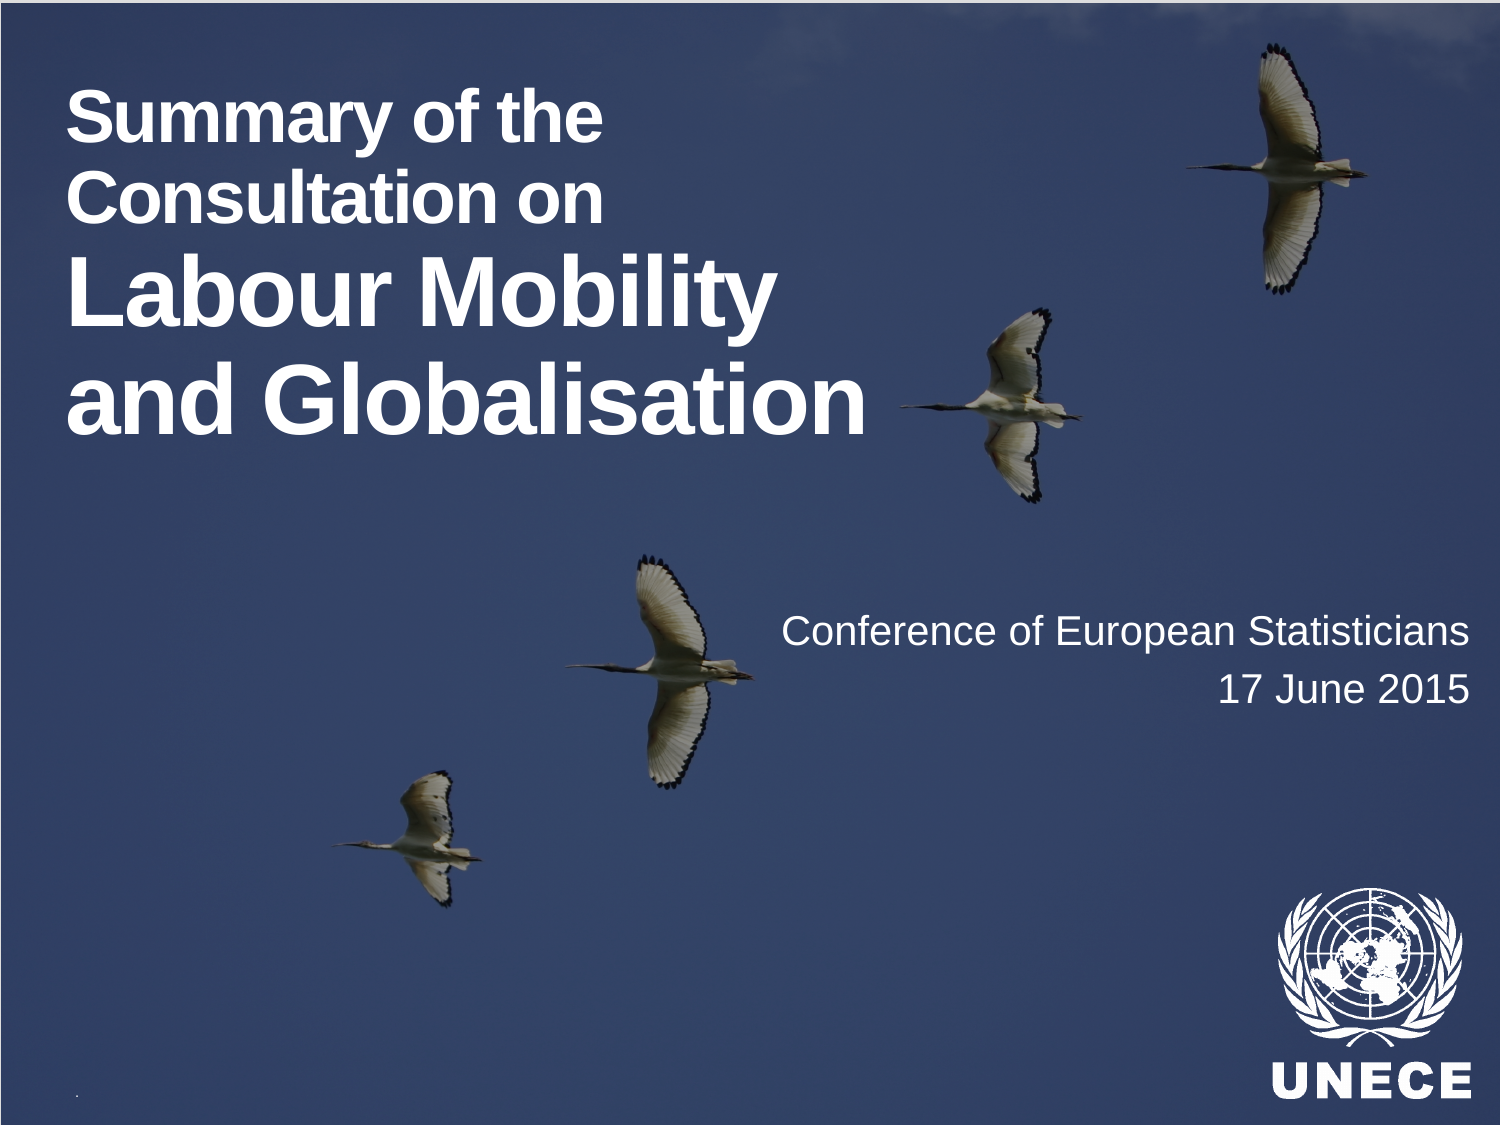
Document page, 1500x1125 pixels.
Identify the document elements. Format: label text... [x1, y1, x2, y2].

picture [1, 3, 1500, 1125]
subtitle Conference of European Statisticians 17 June 2015 [761, 609, 1471, 758]
title Summary of the Consultation on Labour Mobility and Globalisation [64, 78, 939, 587]
